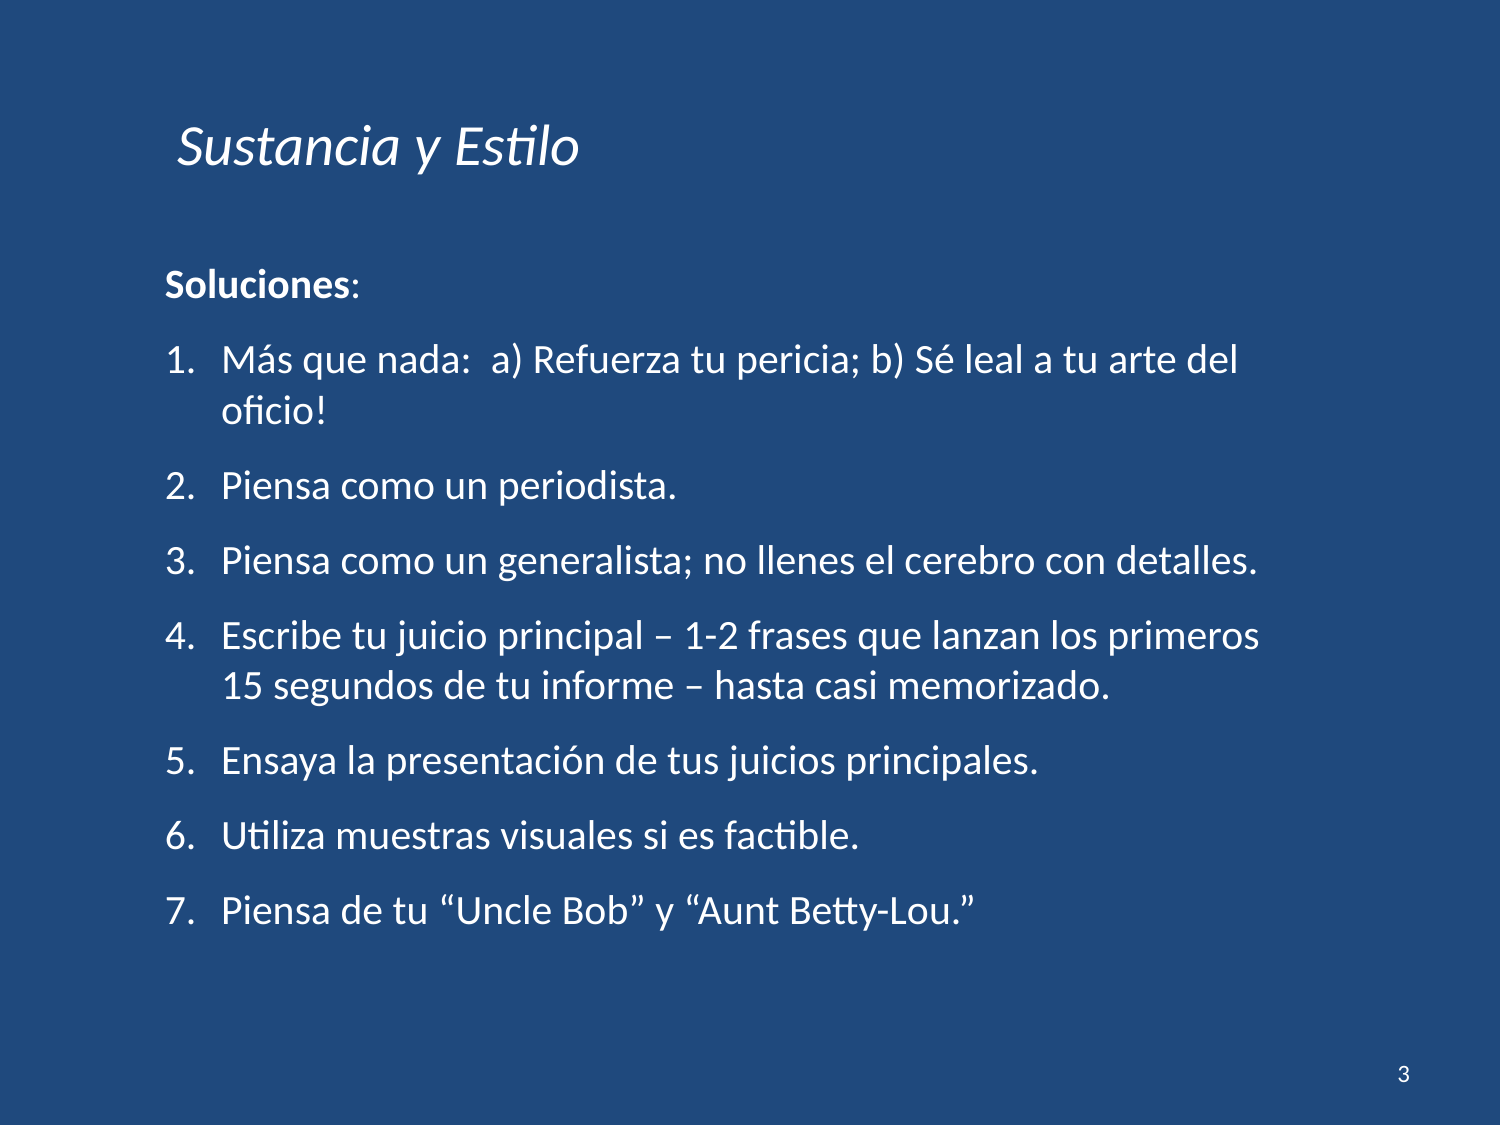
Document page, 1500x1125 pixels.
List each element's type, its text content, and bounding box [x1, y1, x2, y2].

text_box Soluciones: Más que nada: a) Refuerza tu pericia; b) Sé leal a tu arte del oficio! Piensa como un periodista. Piensa como un generalista; no llenes el cerebro con detalles. Escribe tu juicio principal – 1-2 frases que lanzan los primeros 15 segundos de tu informe – hasta casi memorizado. Ensaya la presentación de tus juicios principales. Utiliza muestras visuales si es factible. Piensa de tu “Uncle Bob” y “Aunt Betty-Lou.” [149, 249, 1288, 940]
text_box Sustancia y Estilo [162, 99, 1250, 185]
slide_number 3 [1074, 1042, 1425, 1103]
